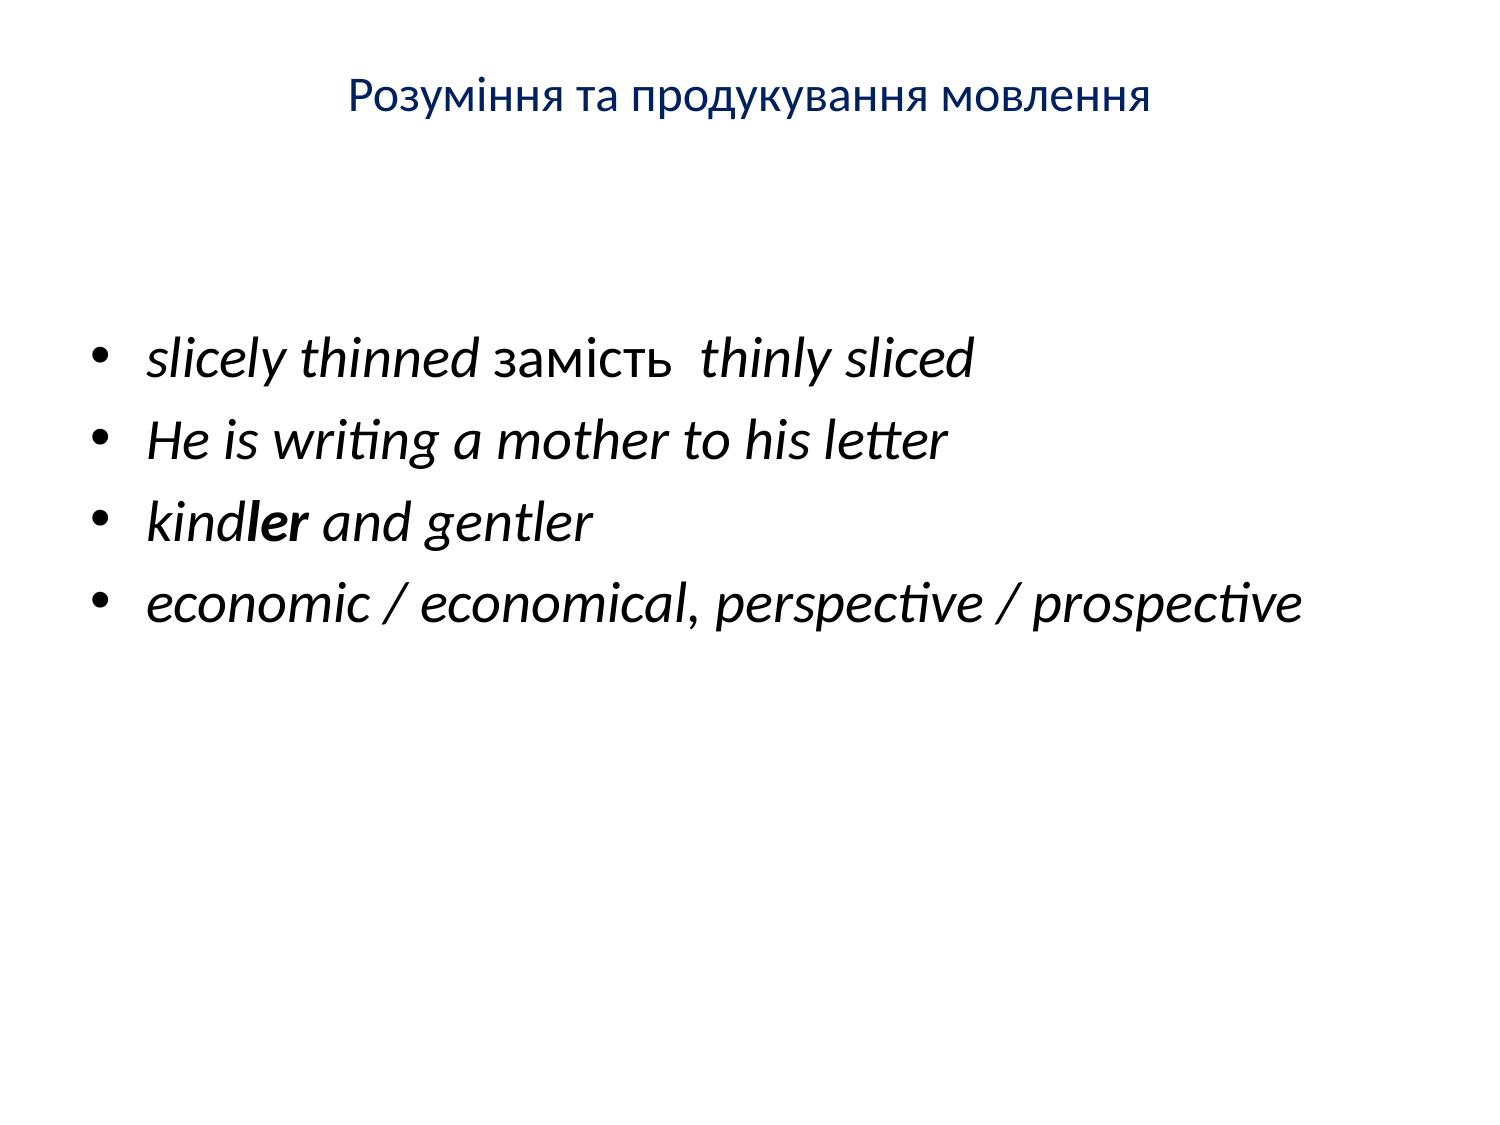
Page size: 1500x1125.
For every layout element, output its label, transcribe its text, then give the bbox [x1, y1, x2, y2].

title Розуміння та продукування мовлення [75, 45, 1425, 138]
list slicely thinned замість thinly sliced He is writing a mother to his letter kindler and gentler economic / economical, perspective / prospective [75, 149, 1425, 1005]
